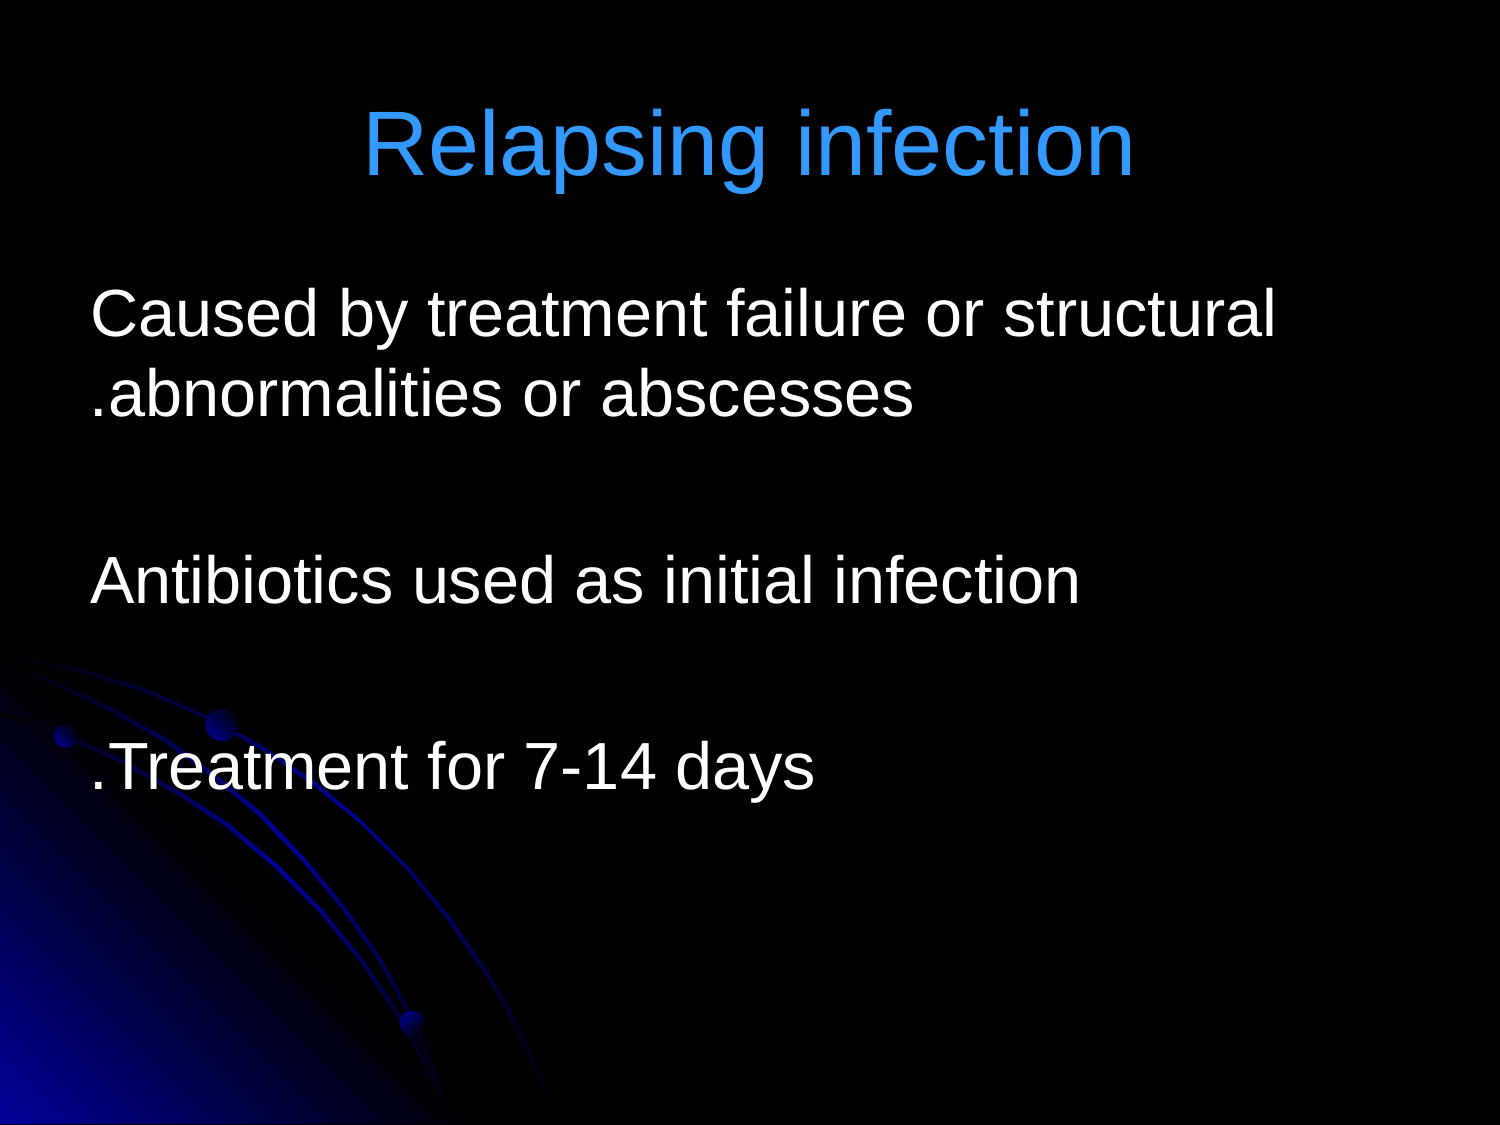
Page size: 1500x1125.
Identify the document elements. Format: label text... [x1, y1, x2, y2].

list Caused by treatment failure or structural abnormalities or abscesses. Antibiotics used as initial infection Treatment for 7-14 days. [74, 262, 1426, 1006]
title Relapsing infection [74, 45, 1426, 233]
